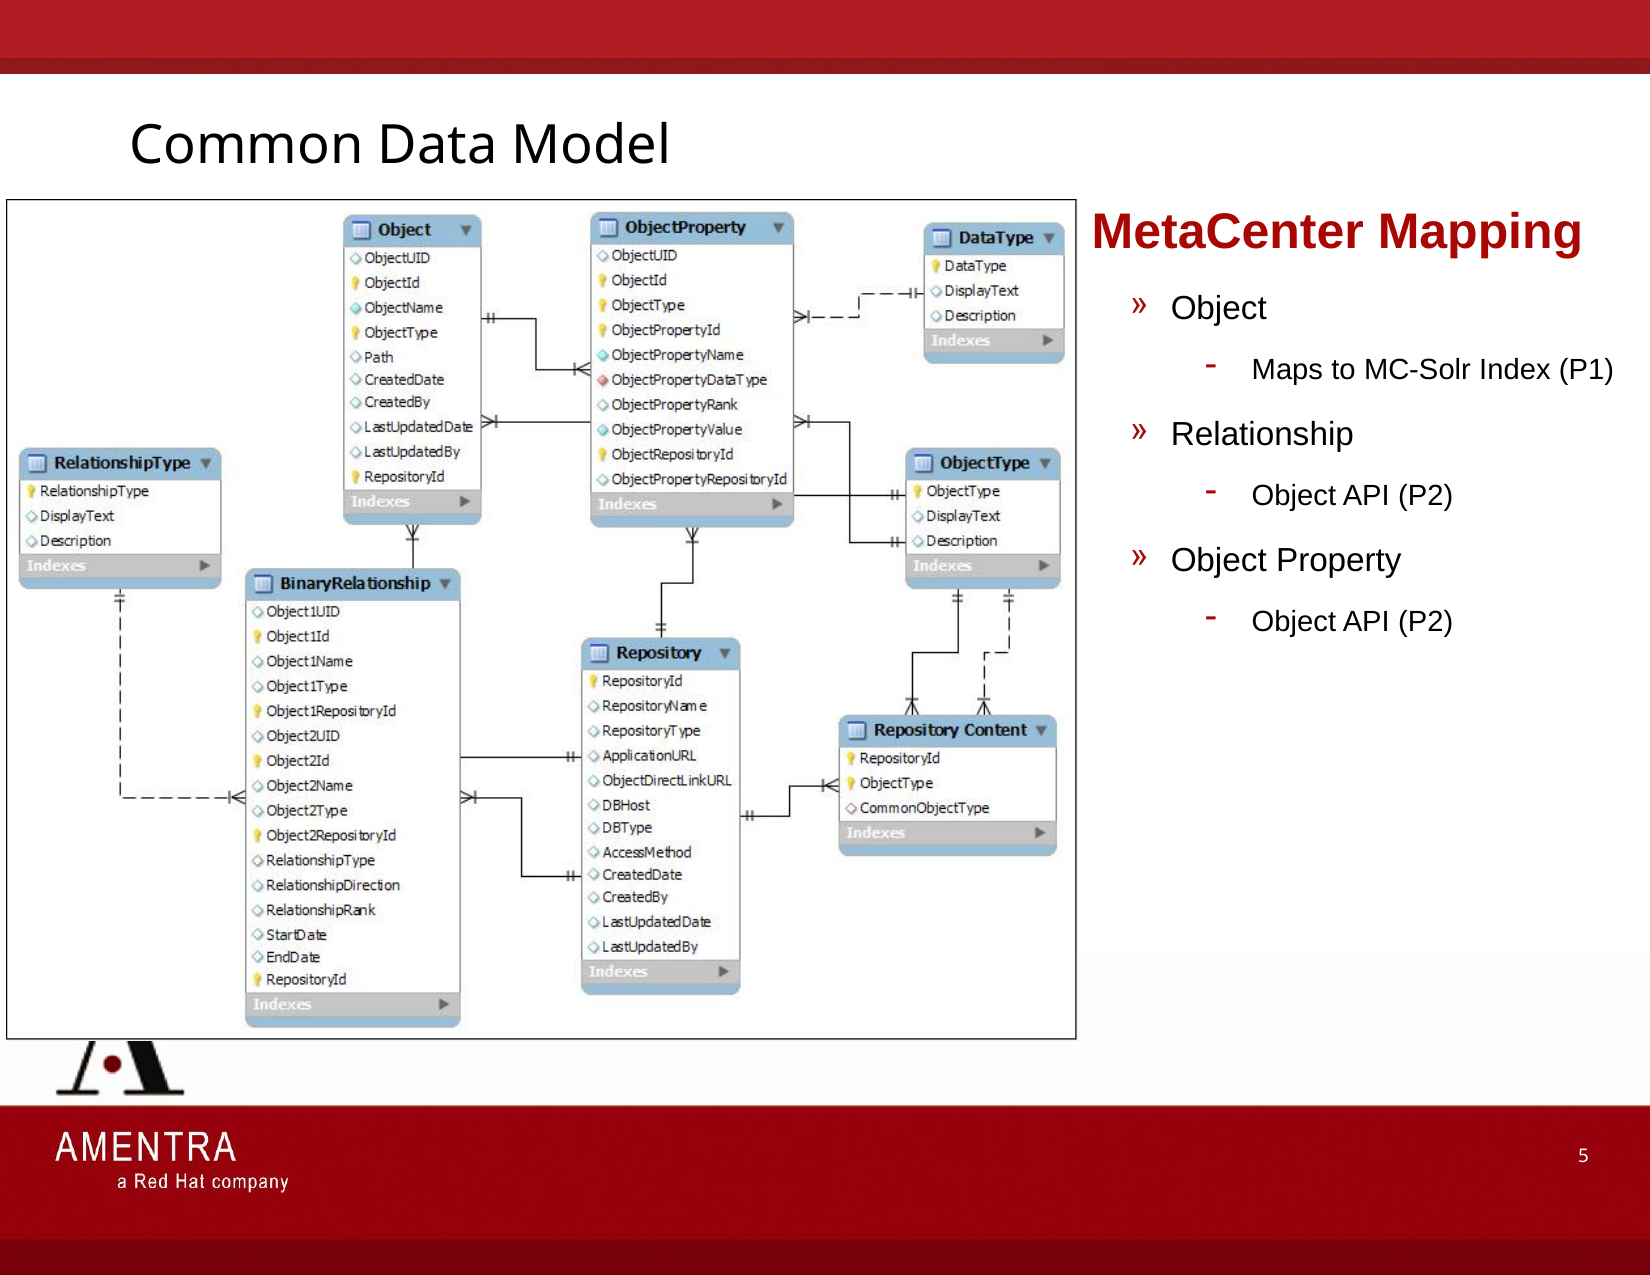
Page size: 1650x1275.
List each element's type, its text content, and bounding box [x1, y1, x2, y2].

picture [0, 199, 1650, 1275]
slide_number 5 [1549, 1135, 1618, 1186]
picture [0, 0, 1650, 74]
list MetaCenter Mapping Object Maps to MC-Solr Index (P1) Relationship Object API (P2) Object Property Object API (P2) [1074, 199, 1650, 1057]
title Common Data Model [112, 43, 1538, 184]
